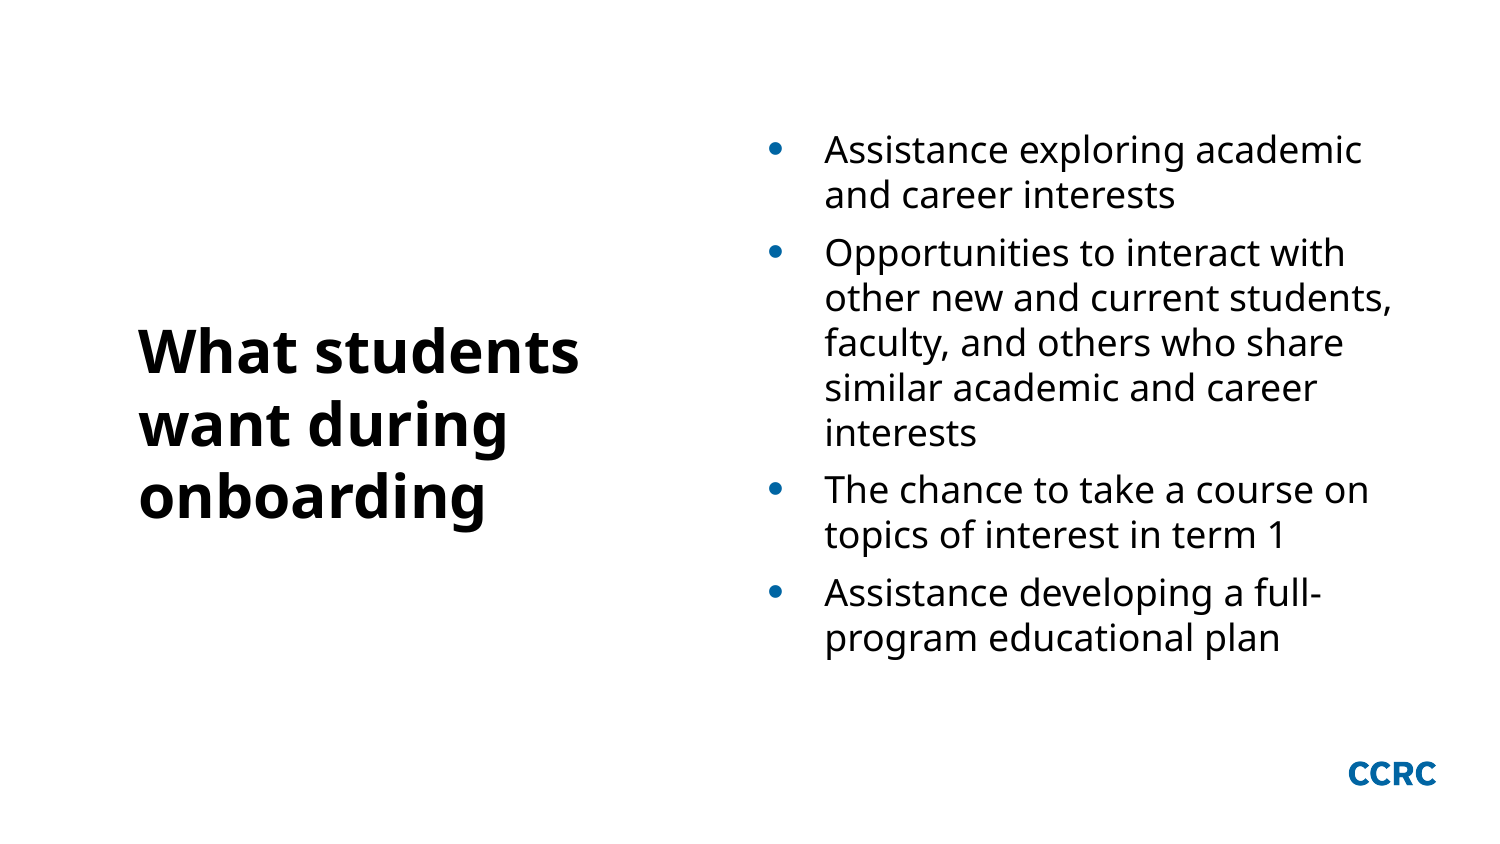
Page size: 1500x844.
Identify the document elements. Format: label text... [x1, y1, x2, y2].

picture [1347, 761, 1438, 786]
list What students want during onboarding [123, 158, 750, 685]
list Assistance exploring academic and career interests Opportunities to interact with other new and current students, faculty, and others who share similar academic and career interests The chance to take a course on topics of interest in term 1 Assistance developing a full-program educational plan [767, 126, 1395, 652]
